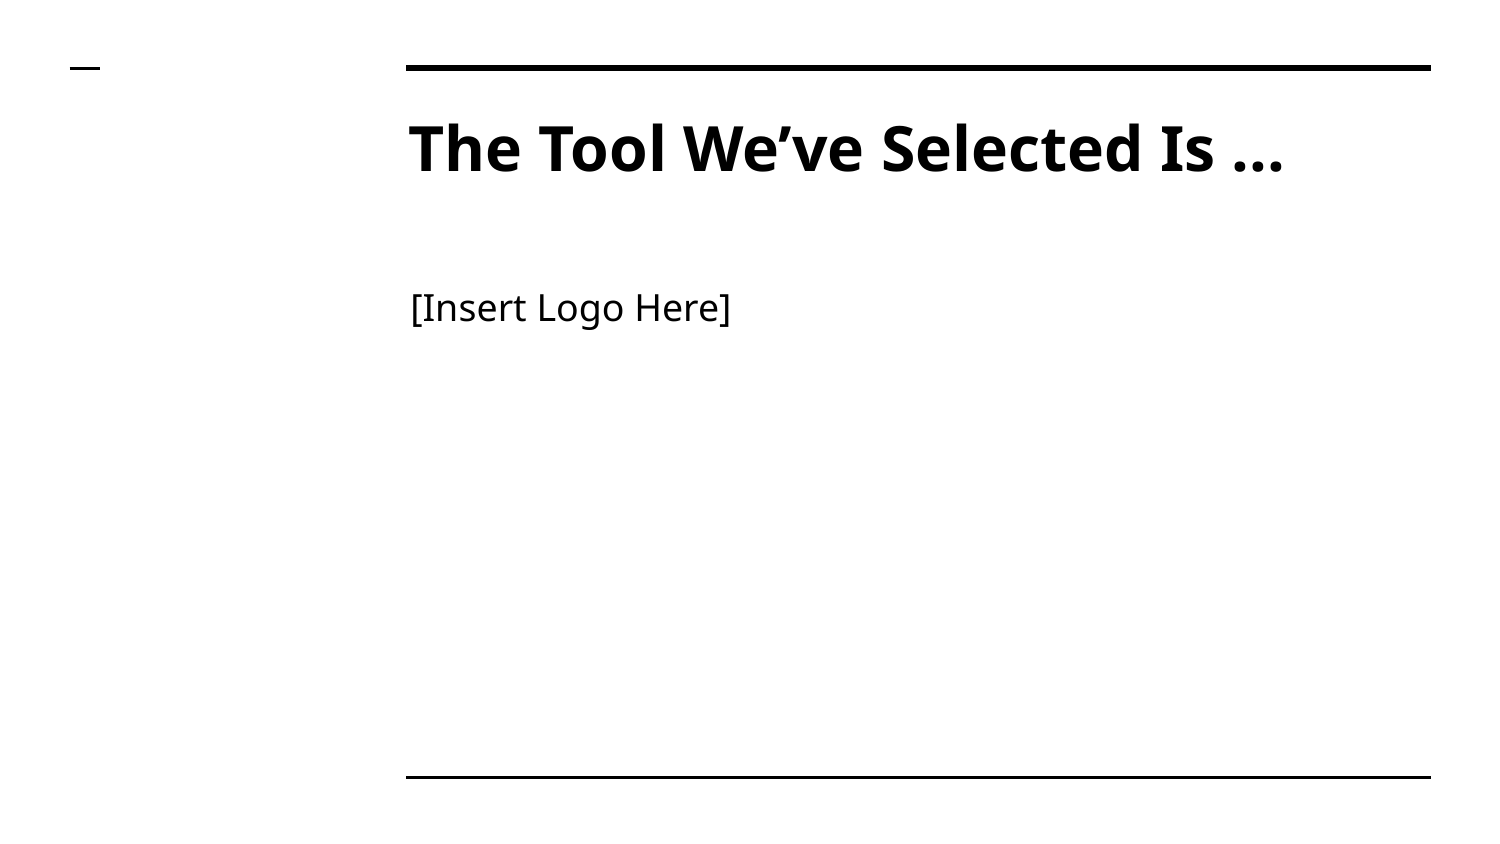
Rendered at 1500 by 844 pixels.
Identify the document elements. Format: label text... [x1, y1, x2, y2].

title The Tool We’ve Selected Is ... [393, 94, 1431, 199]
list [Insert Logo Here] [395, 261, 1433, 755]
